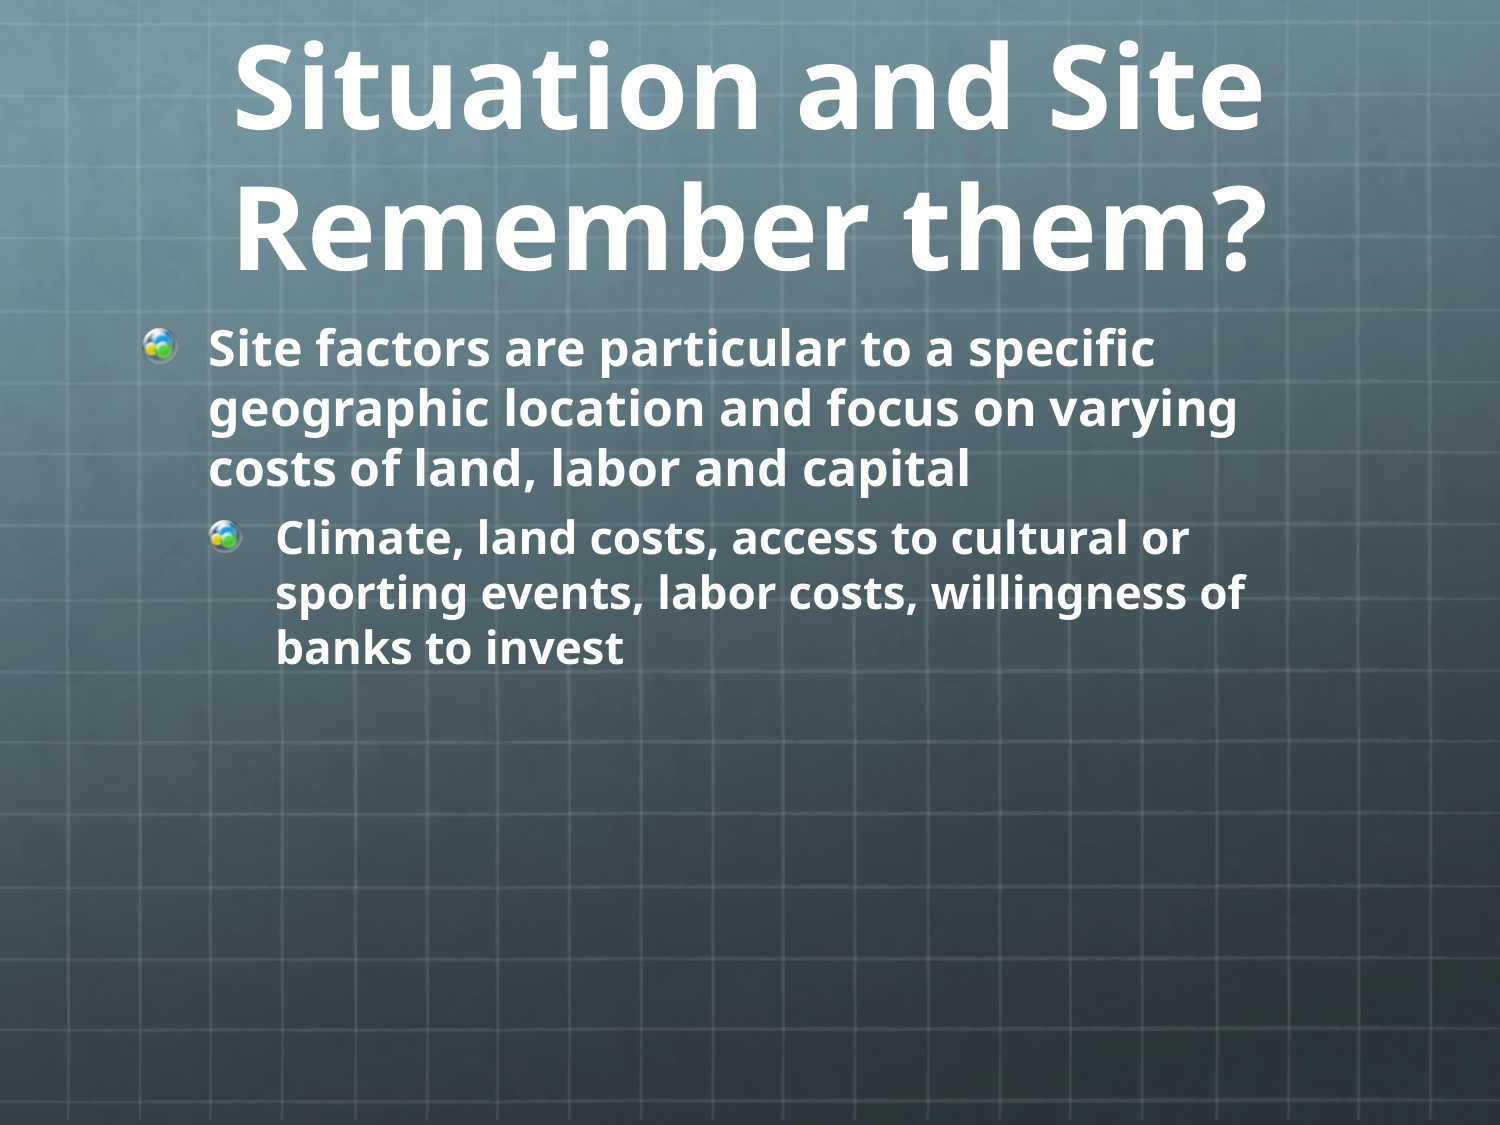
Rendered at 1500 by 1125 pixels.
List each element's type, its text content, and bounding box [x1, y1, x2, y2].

list Site factors are particular to a specific geographic location and focus on varying costs of land, labor and capital Climate, land costs, access to cultural or sporting events, labor costs, willingness of banks to invest [127, 308, 1372, 958]
title Situation and Site Remember them? [127, 17, 1372, 289]
picture [0, 0, 1500, 1125]
